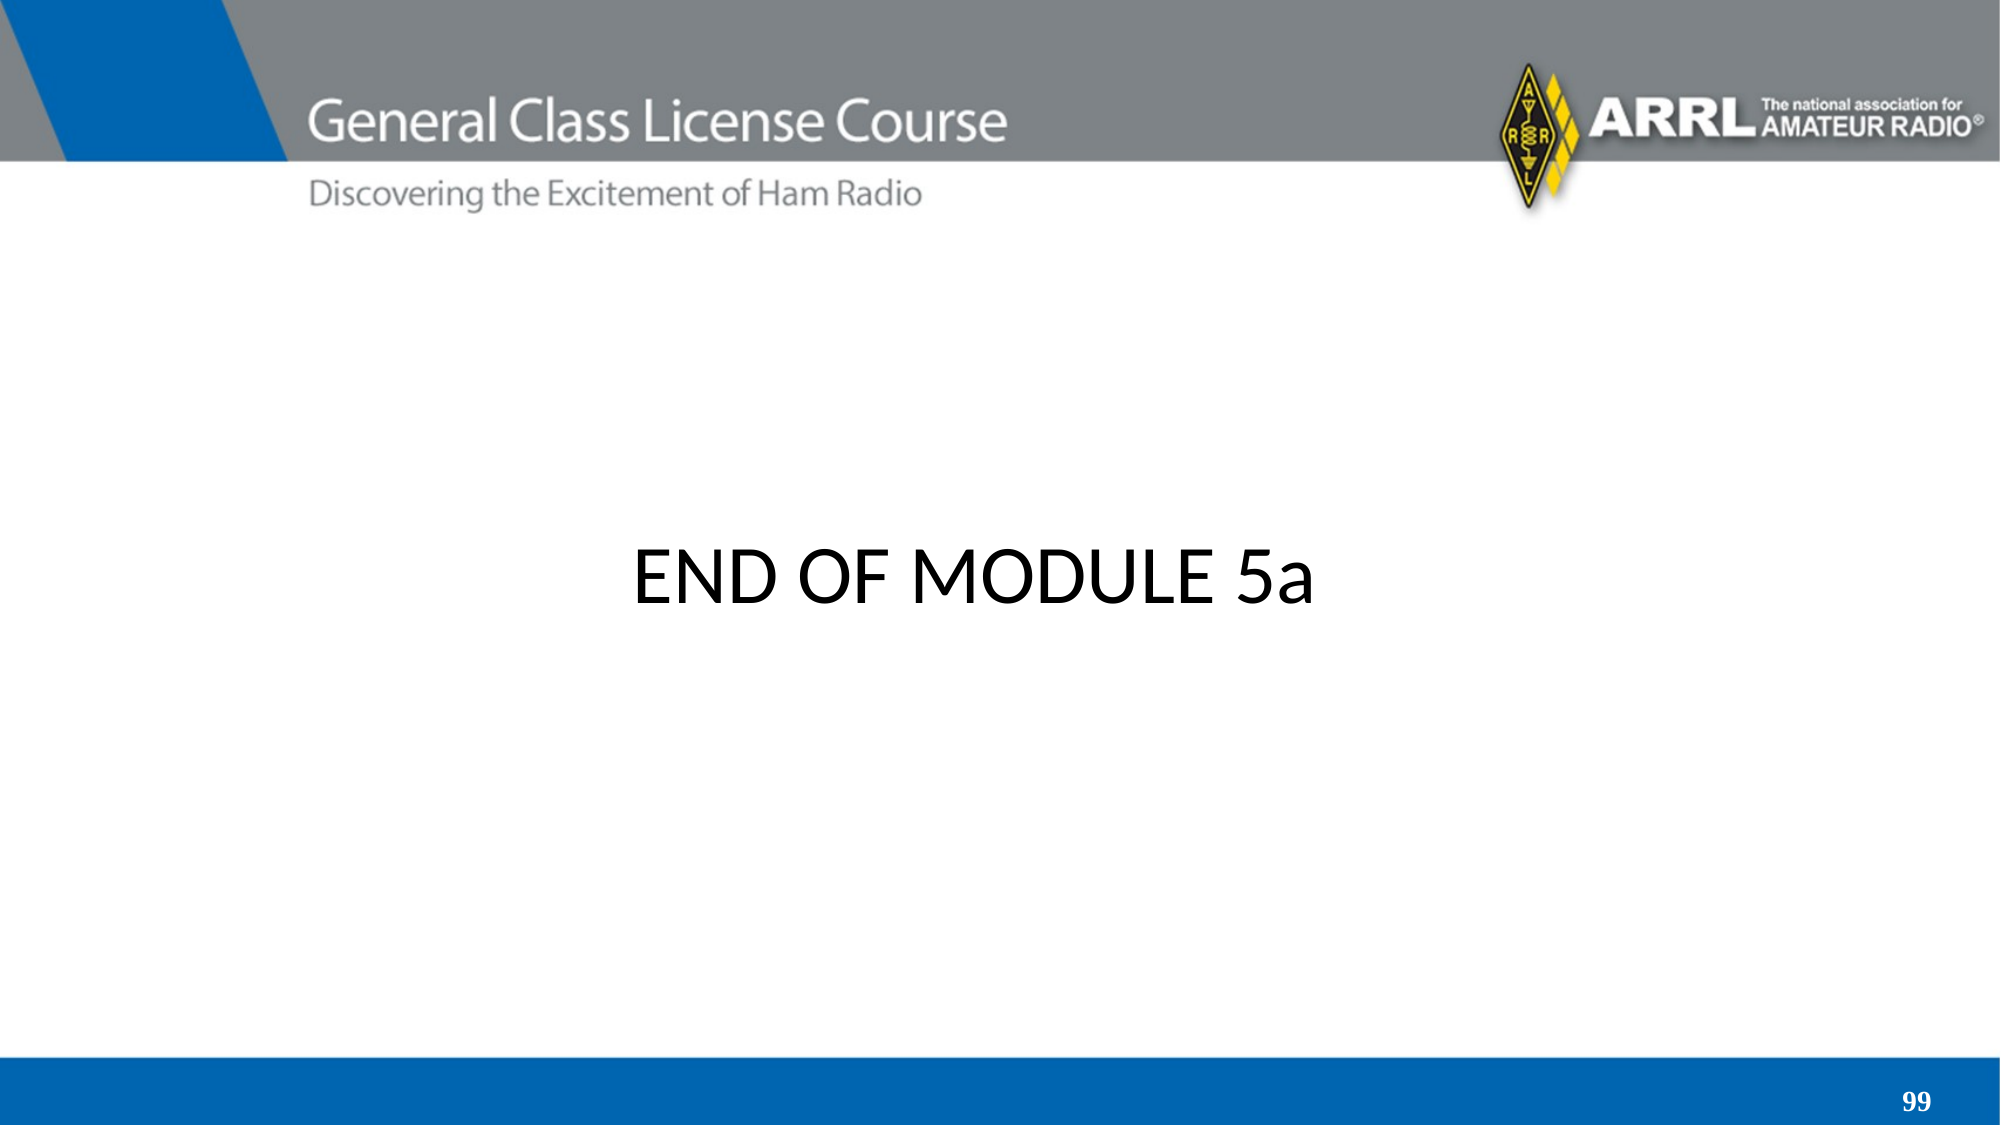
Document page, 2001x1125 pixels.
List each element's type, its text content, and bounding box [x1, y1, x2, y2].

title END OF MODULE 5a [75, 512, 1875, 700]
picture [0, 0, 2001, 1125]
